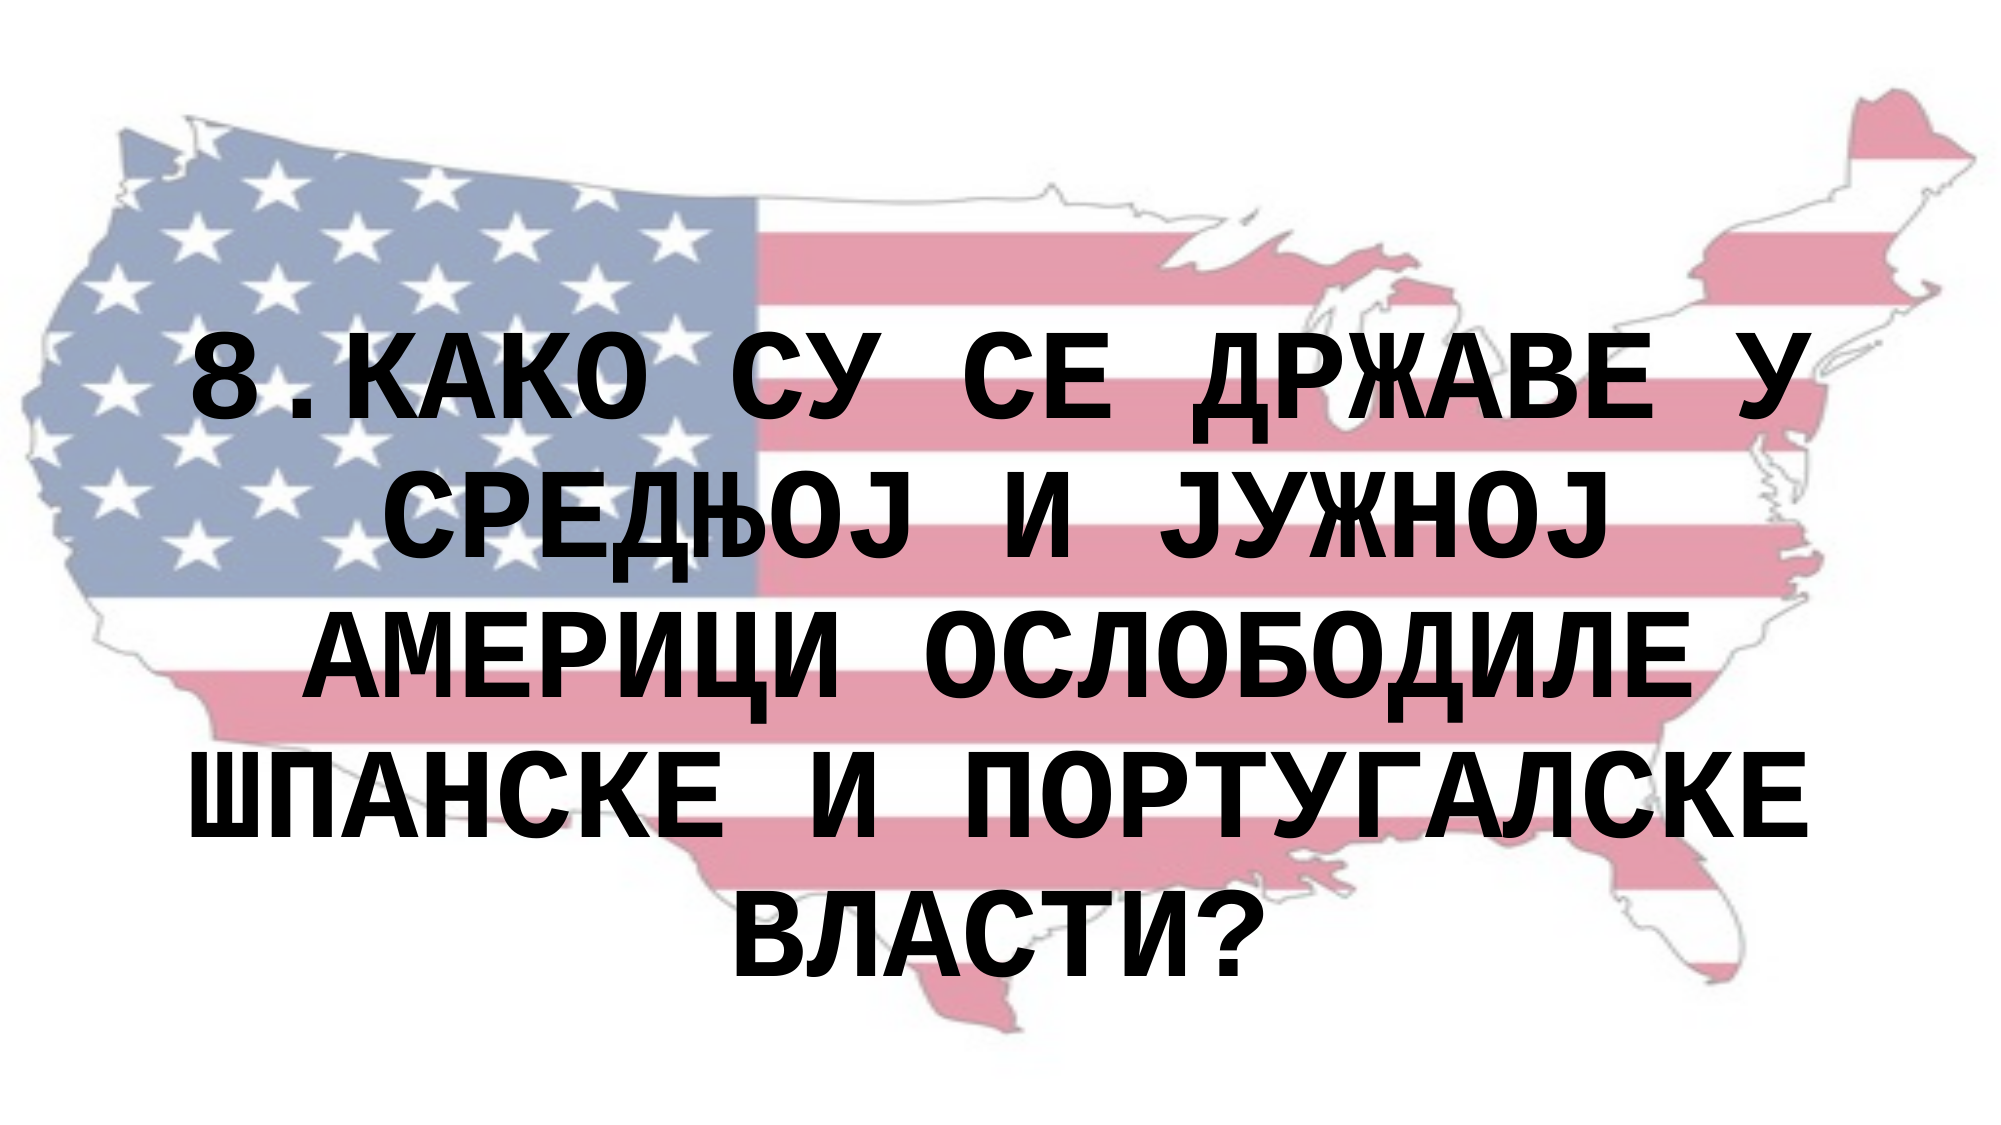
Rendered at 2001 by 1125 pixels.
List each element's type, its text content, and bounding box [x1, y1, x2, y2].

list 8.КАКО СУ СЕ ДРЖАВЕ У СРЕДЊОЈ И ЈУЖНОЈ АМЕРИЦИ ОСЛОБОДИЛЕ ШПАНСКЕ И ПОРТУГАЛСКЕ ВЛАСТИ? [137, 299, 1863, 1014]
